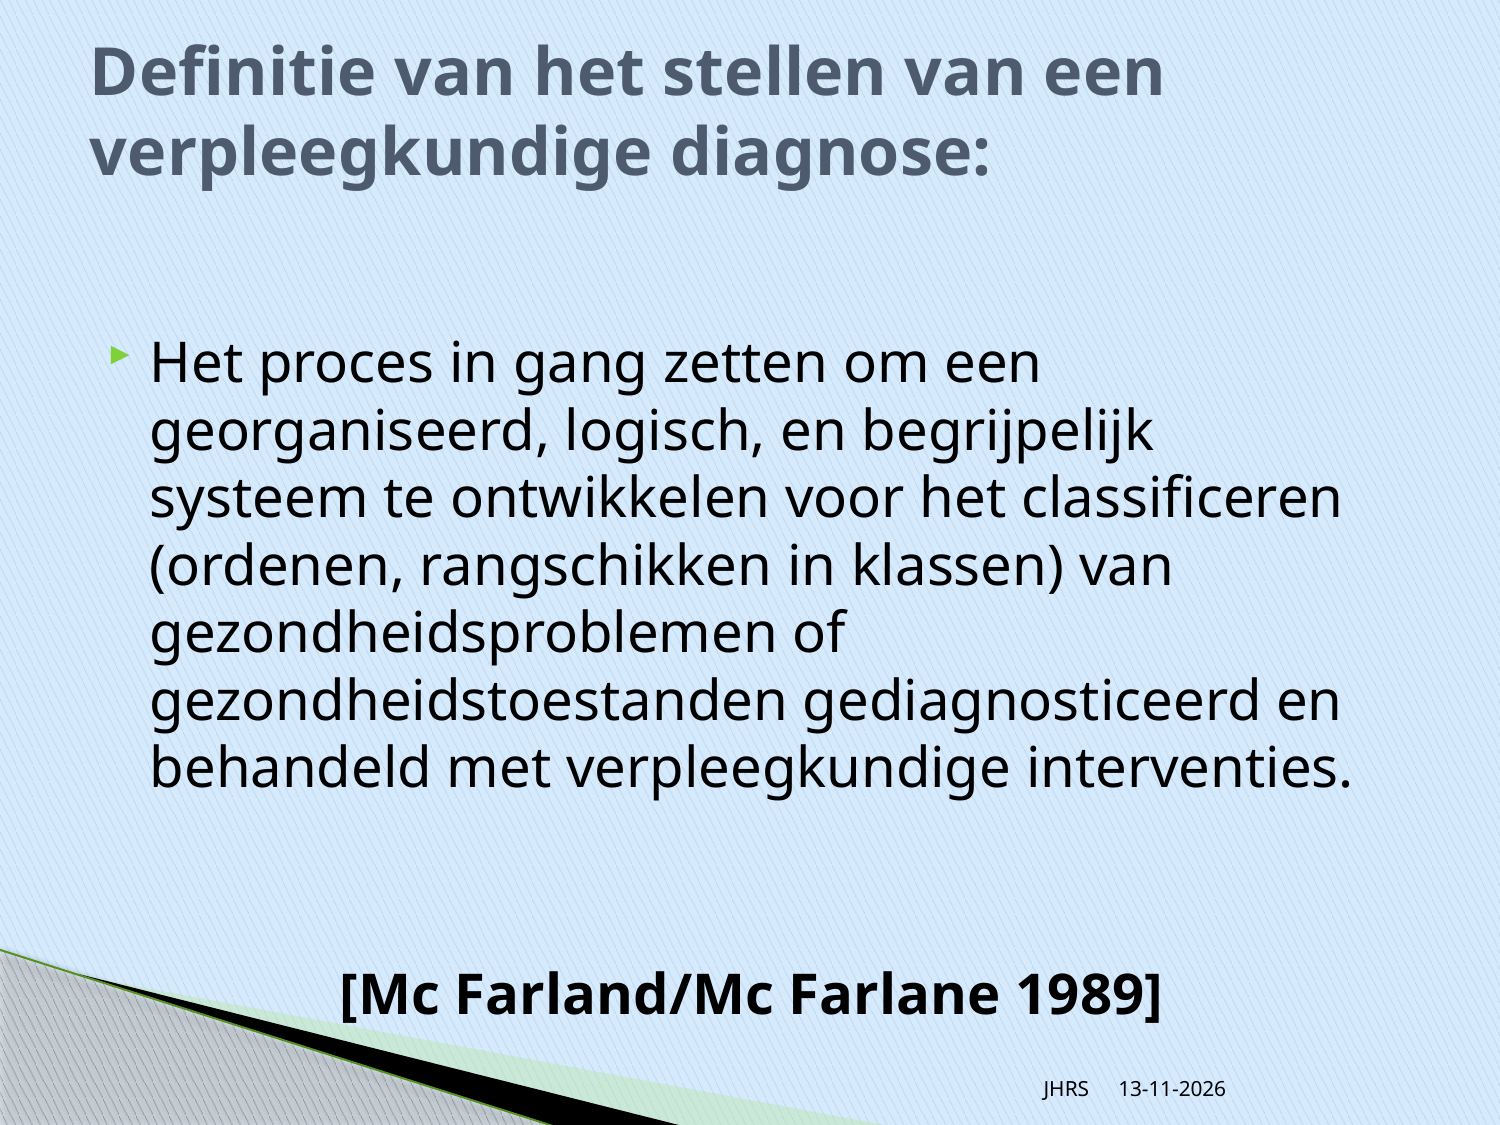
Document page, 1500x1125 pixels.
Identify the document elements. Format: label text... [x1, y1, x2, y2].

footer JHRS [718, 1051, 1105, 1112]
title Definitie van het stellen van een verpleegkundige diagnose: [75, 19, 1425, 279]
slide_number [1105, 1051, 1419, 1112]
list Het proces in gang zetten om een georganiseerd, logisch, en begrijpelijk systeem te ontwikkelen voor het classificeren (ordenen, rangschikken in klassen) van gezondheidsproblemen of gezondheidstoestanden gediagnosticeerd en behandeld met verpleegkundige interventies. [Mc Farland/Mc Farlane 1989] [75, 279, 1425, 1083]
